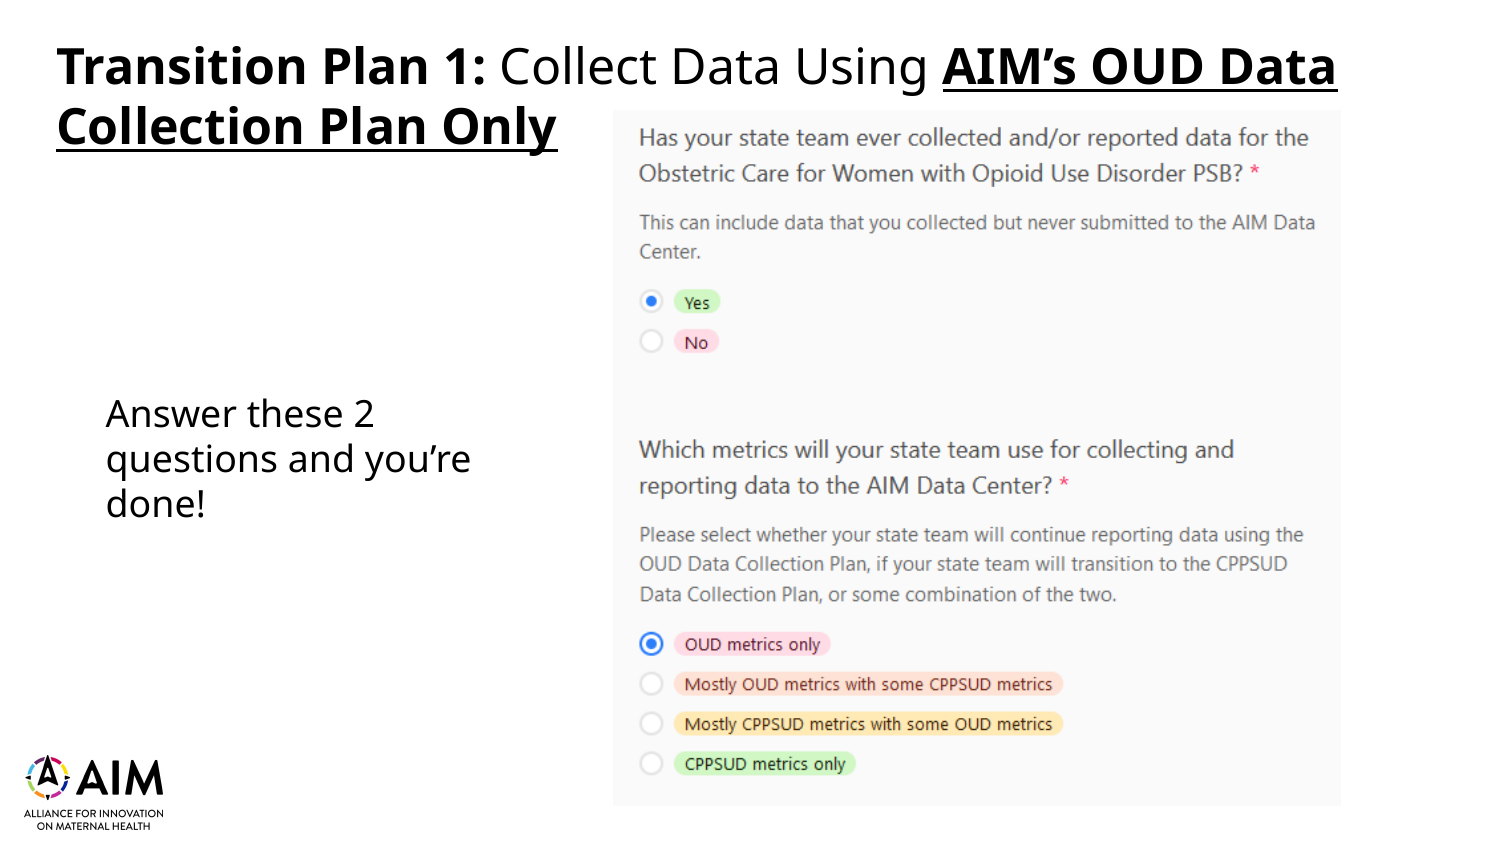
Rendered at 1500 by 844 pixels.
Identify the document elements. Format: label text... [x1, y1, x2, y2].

text_box Answer these 2 questions and you’re done! [90, 382, 544, 533]
picture [24, 755, 163, 830]
picture [613, 110, 1341, 807]
title Transition Plan 1: Collect Data Using AIM’s OUD Data Collection Plan Only [41, 73, 1459, 171]
